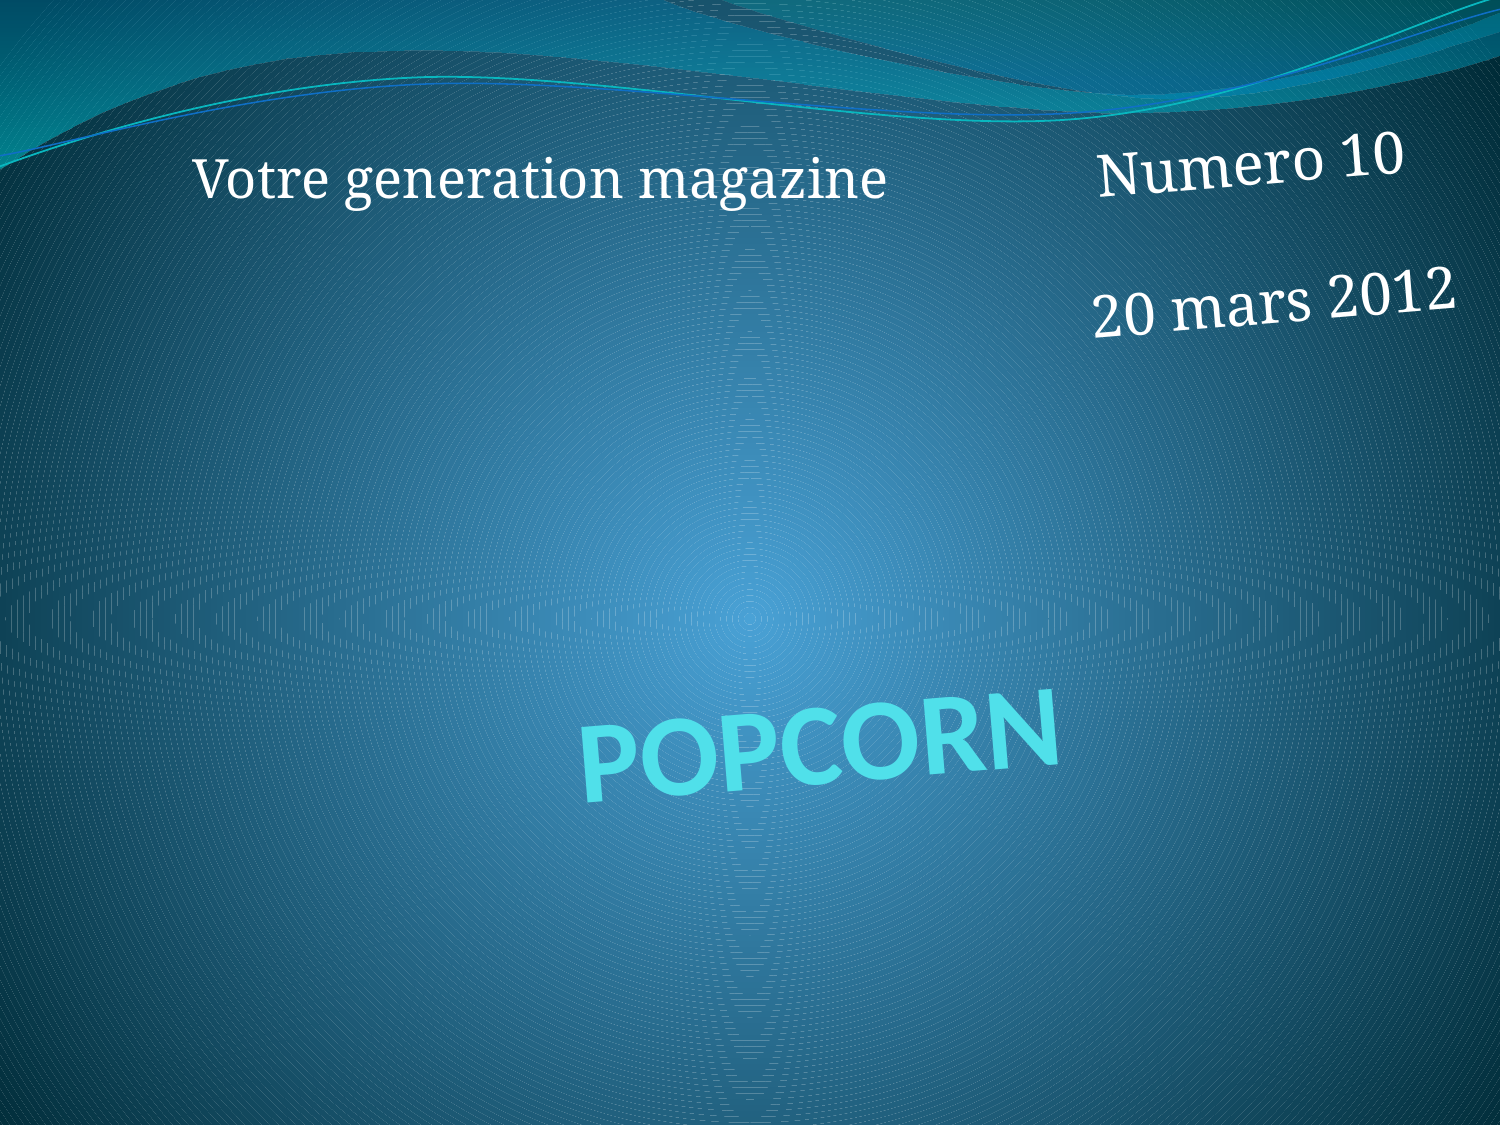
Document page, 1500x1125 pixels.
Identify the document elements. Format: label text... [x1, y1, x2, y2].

title POPCORN [287, 512, 1071, 850]
text_box Numero 10 20 mars 2012 [924, 87, 1475, 363]
subtitle Votre generation magazine [137, 137, 914, 518]
